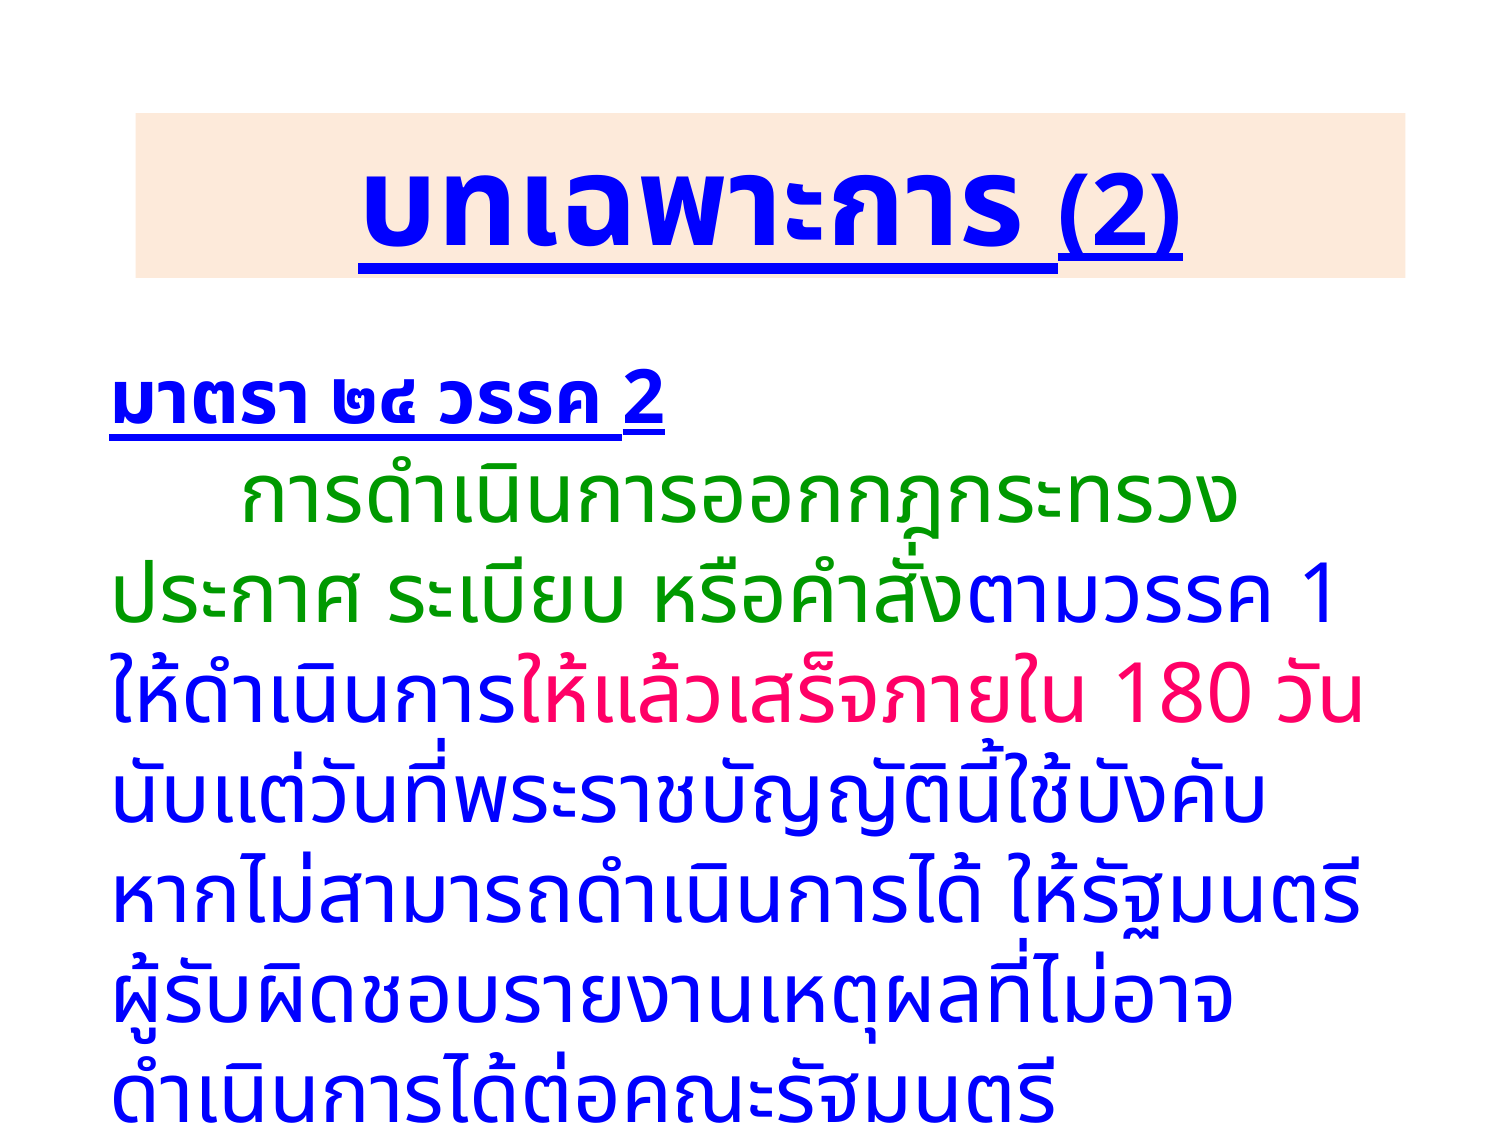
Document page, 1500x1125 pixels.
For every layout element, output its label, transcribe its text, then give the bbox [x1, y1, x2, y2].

text_box มาตรา ๒๔ วรรค 2 การดำเนินการออกกฎกระทรวง ประกาศ ระเบียบ หรือคำสั่งตามวรรค 1 ให้ดำเนินการให้แล้วเสร็จภายใน 180 วัน นับแต่วันที่พระราชบัญญัตินี้ใช้บังคับ หากไม่สามารถดำเนินการได้ ให้รัฐมนตรีผู้รับผิดชอบรายงานเหตุผลที่ไม่อาจดำเนินการได้ต่อคณะรัฐมนตรี [94, 341, 1424, 1125]
text_box บทเฉพาะการ (2) [135, 113, 1406, 278]
